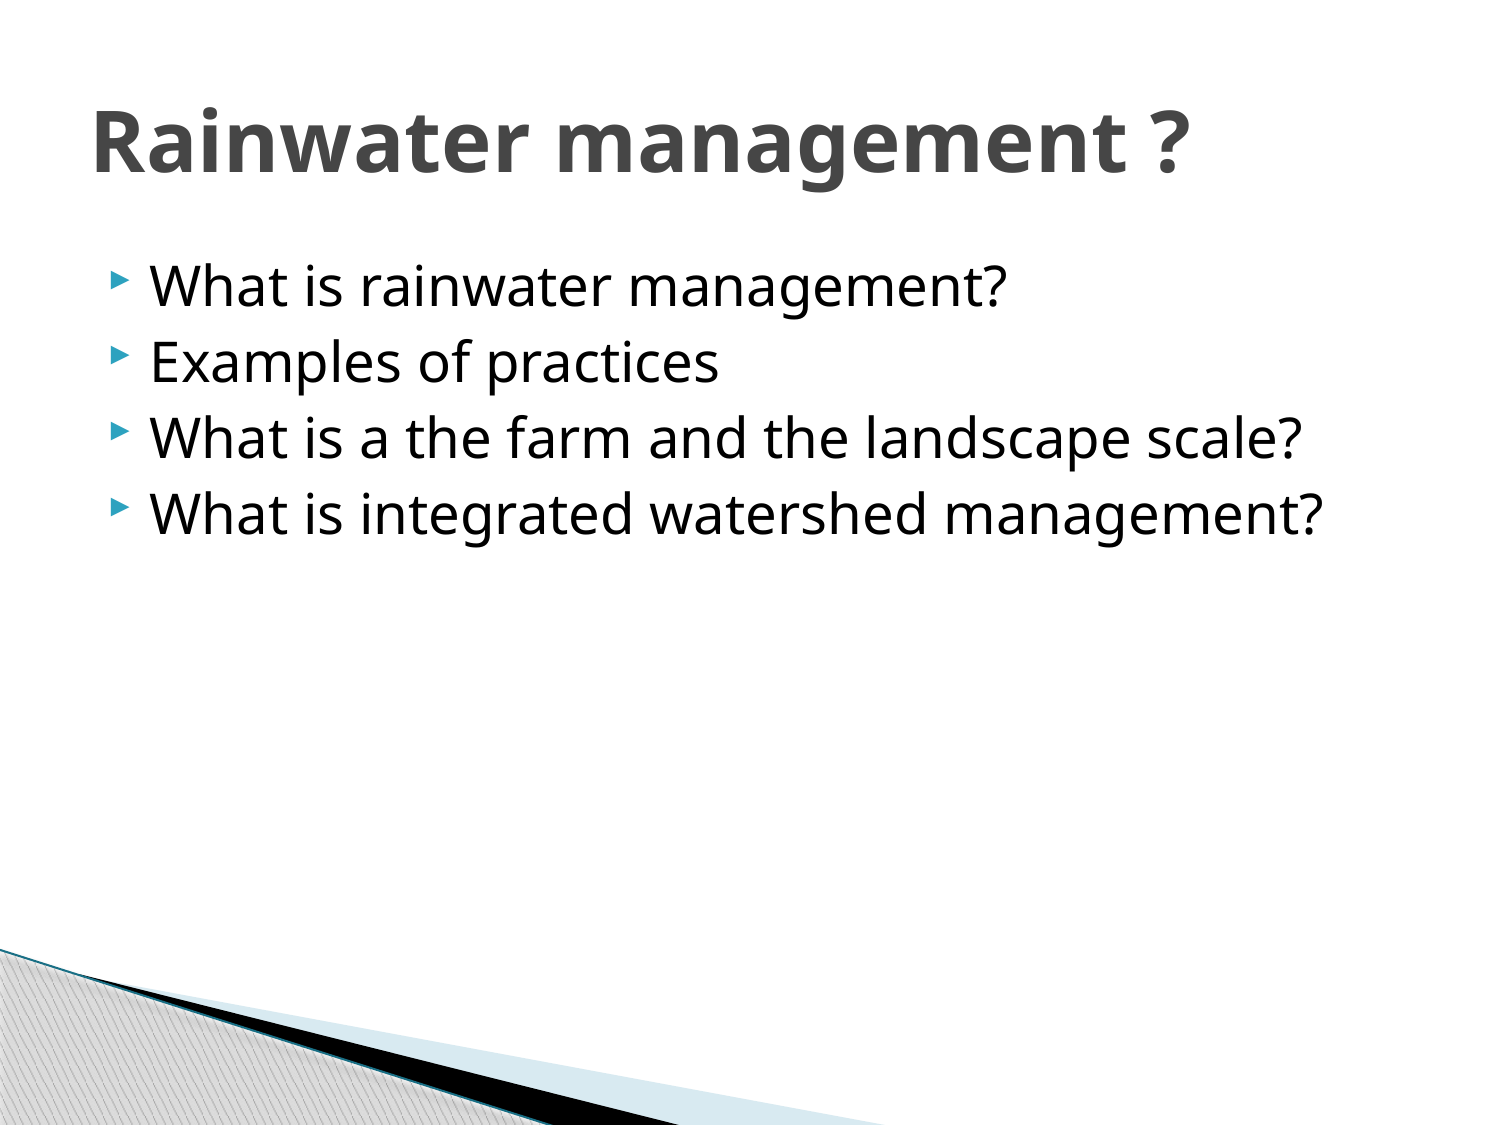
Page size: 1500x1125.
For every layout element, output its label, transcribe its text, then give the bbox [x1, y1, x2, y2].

list What is rainwater management? Examples of practices What is a the farm and the landscape scale? What is integrated watershed management? [75, 243, 1425, 986]
title Rainwater management ? [75, 45, 1425, 233]
